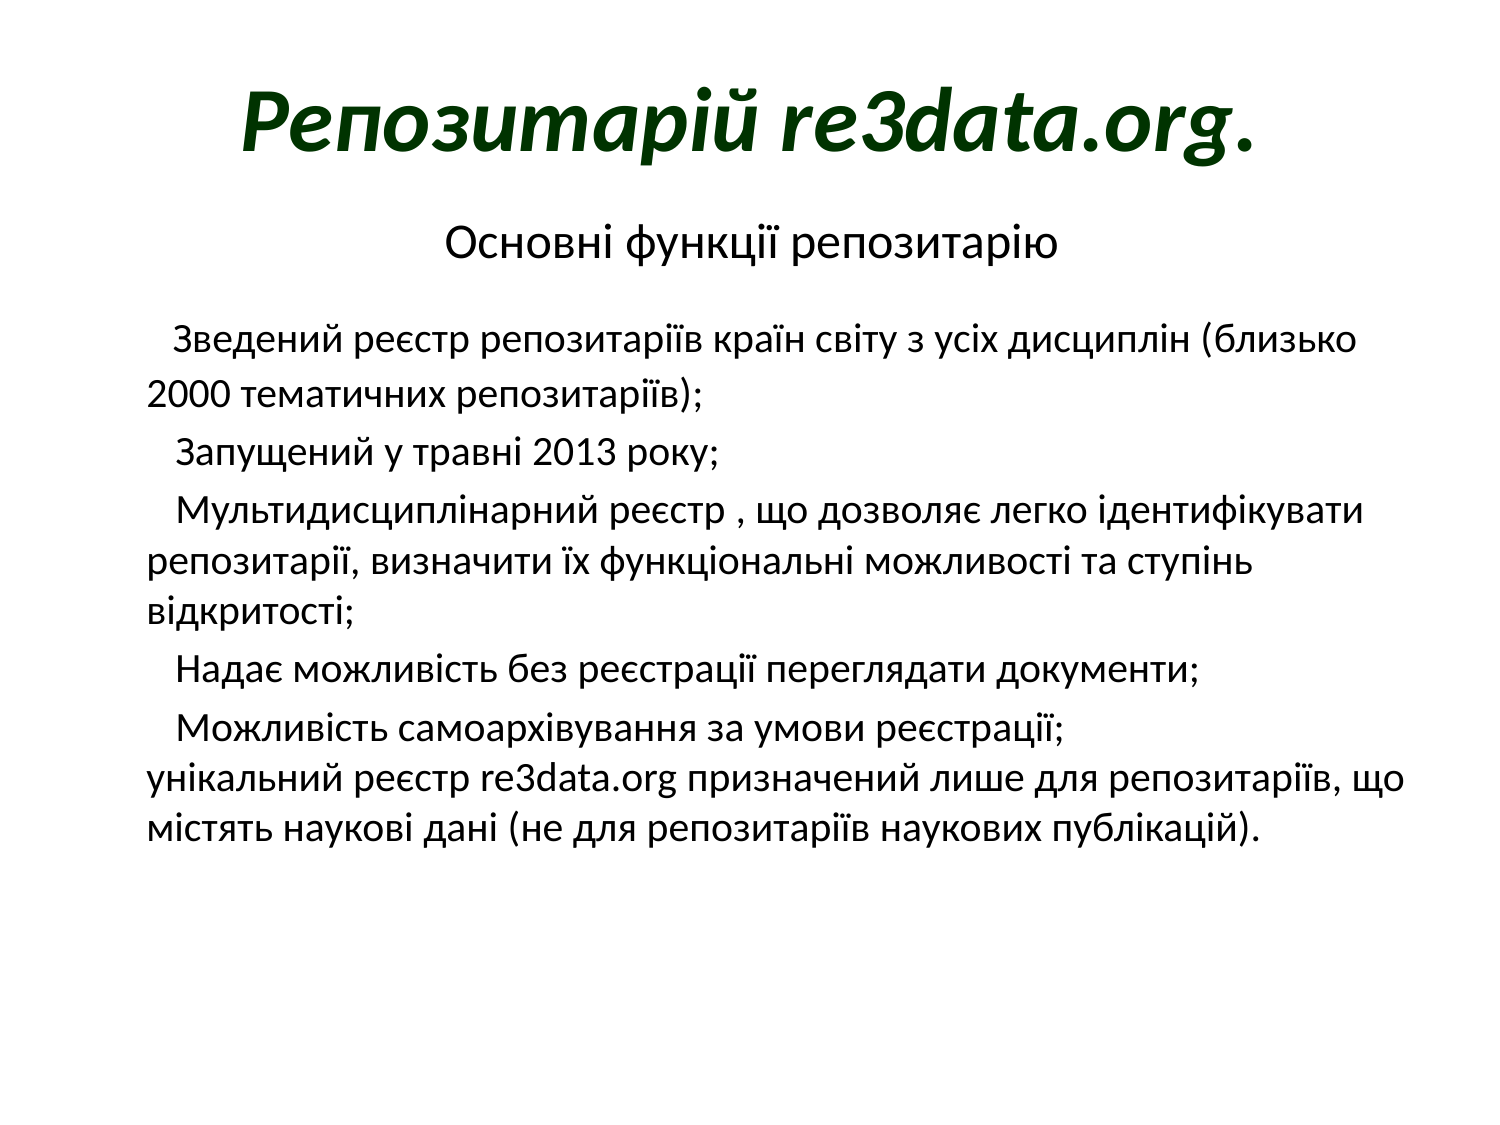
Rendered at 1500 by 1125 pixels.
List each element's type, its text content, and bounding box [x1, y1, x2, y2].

list Основні функції репозитарію Зведений реєстр репозитаріїв країн світу з усіх дисциплін (близько 2000 тематичних репозитаріїв); Запущений у травні 2013 року; Мультидисциплінарний реєстр , що дозволяє легко ідентифікувати репозитарії, визначити їх функціональні можливості та ступінь відкритості; Надає можливість без реєстрації переглядати документи; Можливість самоархівування за умови реєстрації; унікальний реєстр re3data.org призначений лише для репозитаріїв, що містять наукові дані (не для репозитаріїв наукових публікацій). [75, 184, 1425, 1005]
title Репозитарій re3data.org. [75, 45, 1425, 184]
